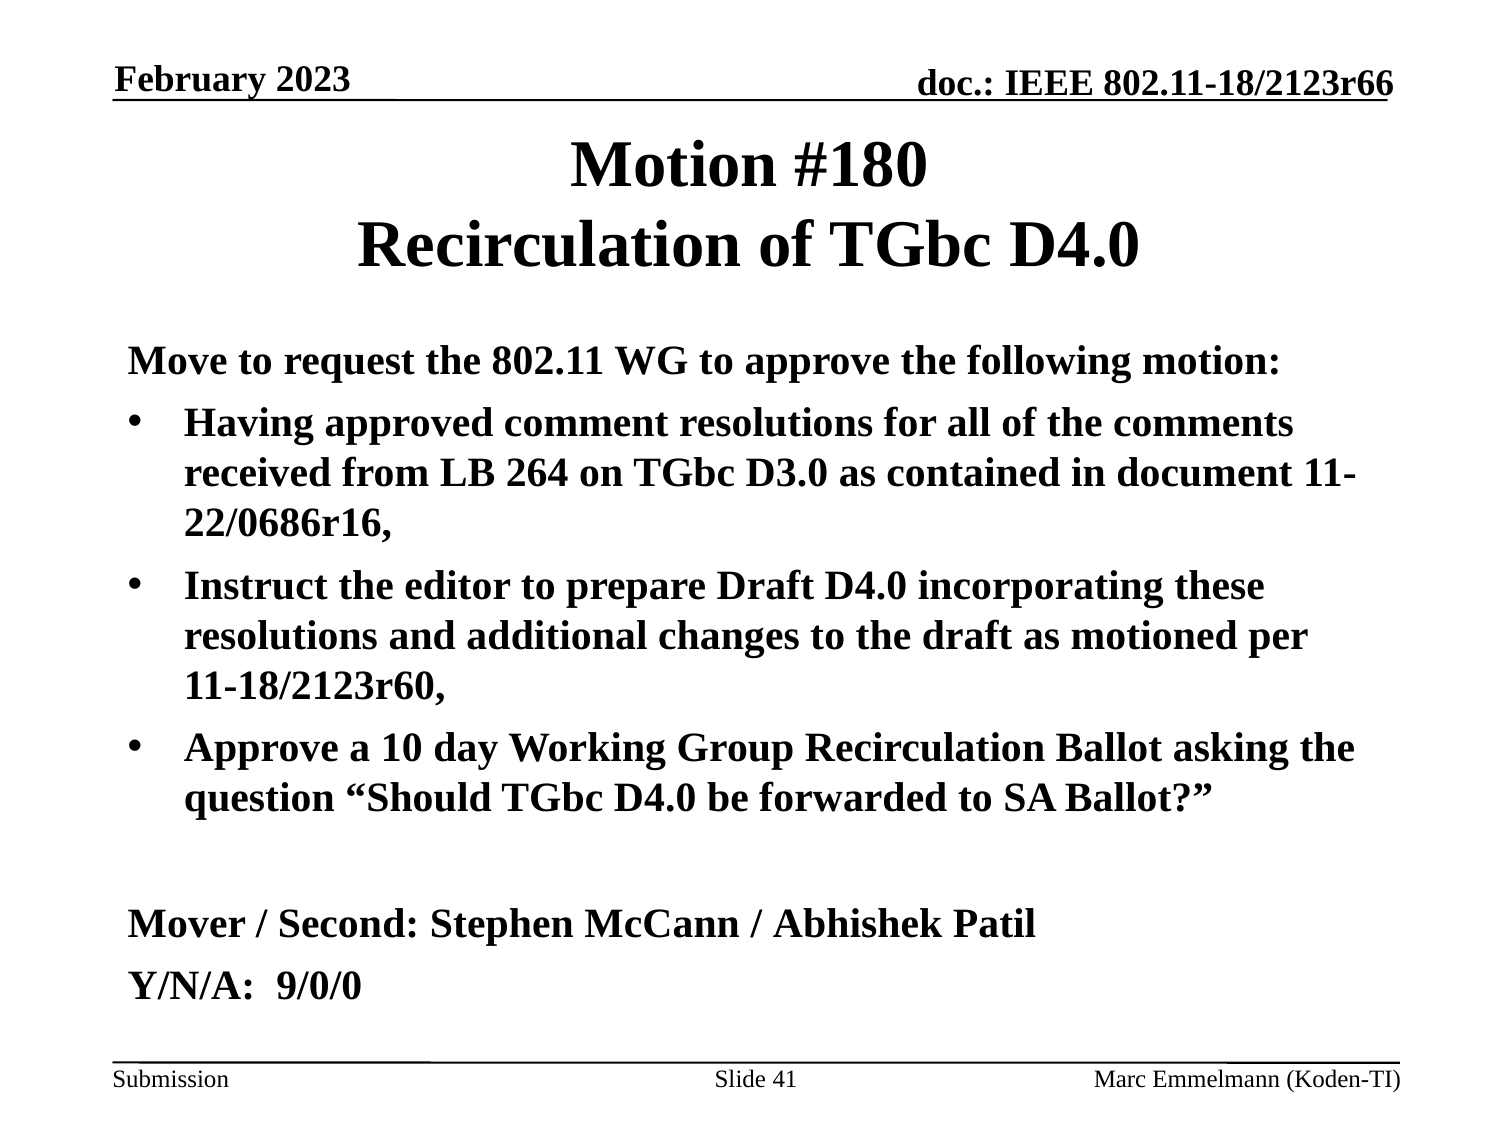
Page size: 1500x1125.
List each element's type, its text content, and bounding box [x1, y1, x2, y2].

slide_number Slide 41 [712, 1061, 800, 1123]
footer Marc Emmelmann (Koden-TI) [878, 1061, 1402, 1093]
title Motion #180 Recirculation of TGbc D4.0 [112, 112, 1388, 288]
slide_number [114, 54, 423, 100]
list Move to request the 802.11 WG to approve the following motion: Having approved comment resolutions for all of the comments received from LB 264 on TGbc D3.0 as contained in document 11-22/0686r16, Instruct the editor to prepare Draft D4.0 incorporating these resolutions and additional changes to the draft as motioned per 11-18/2123r60, Approve a 10 day Working Group Recirculation Ballot asking the question “Should TGbc D4.0 be forwarded to SA Ballot?” Mover / Second: Stephen McCann / Abhishek Patil Y/N/A: 9/0/0 [112, 324, 1388, 1000]
